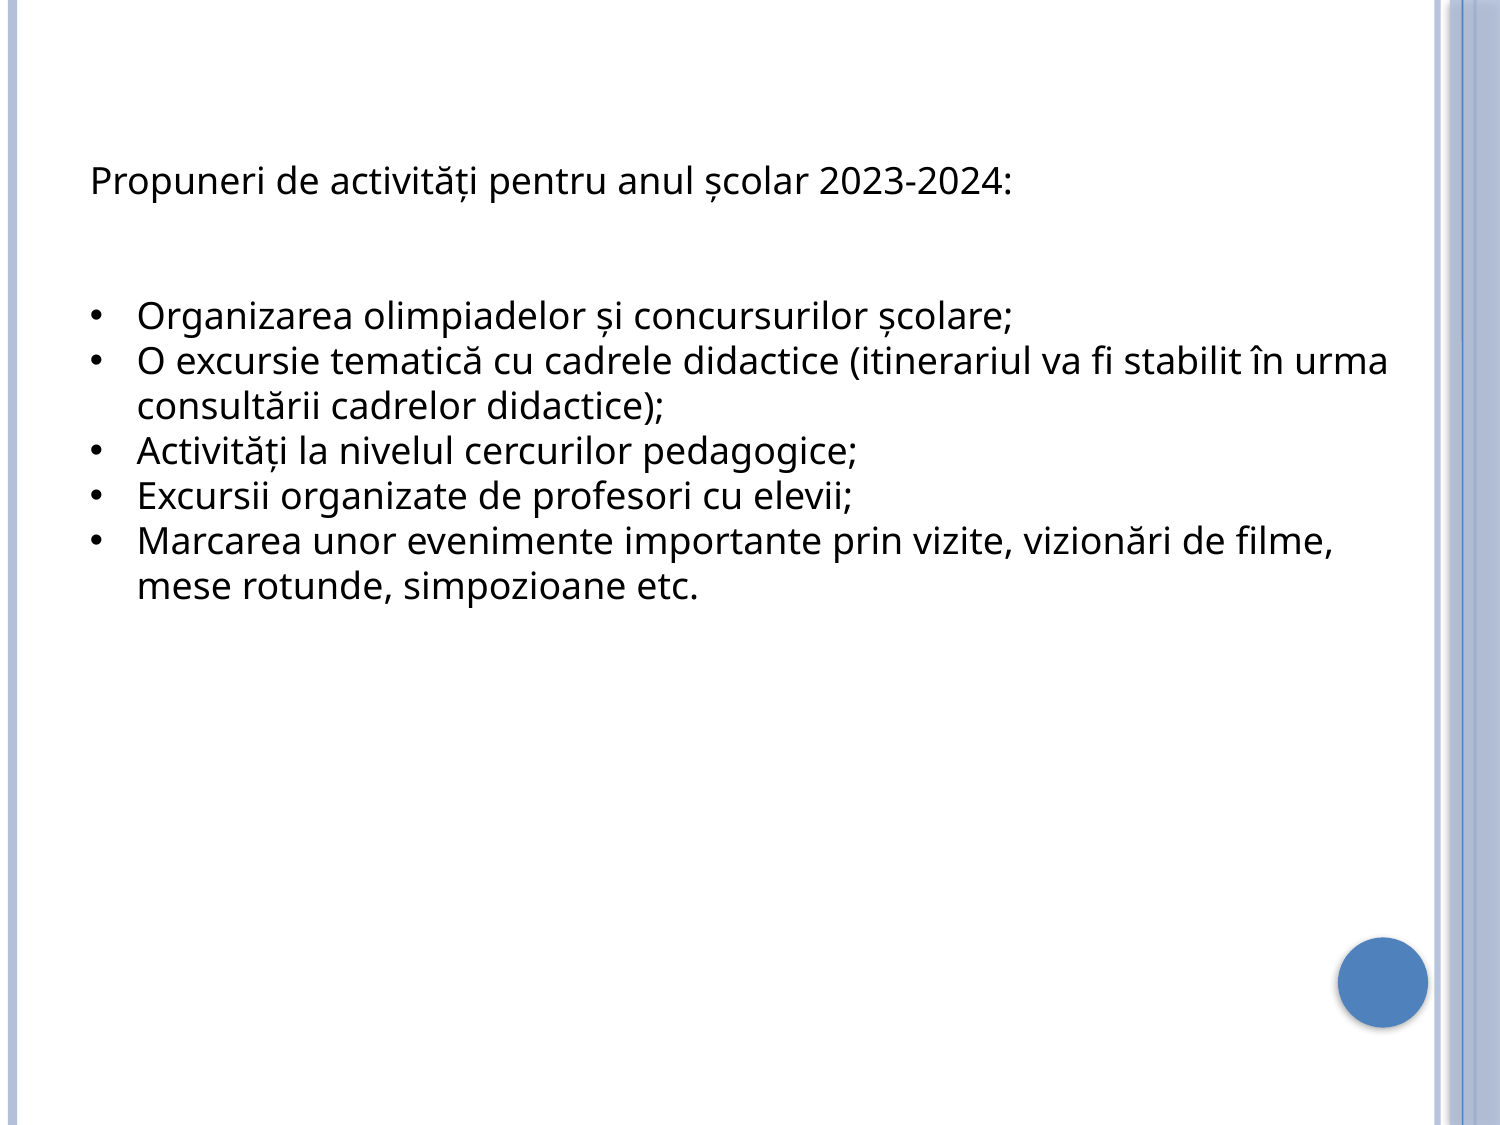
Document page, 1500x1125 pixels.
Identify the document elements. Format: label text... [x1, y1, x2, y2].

text_box Propuneri de activități pentru anul școlar 2023-2024: Organizarea olimpiadelor și concursurilor școlare; O excursie tematică cu cadrele didactice (itinerariul va fi stabilit în urma consultării cadrelor didactice); Activități la nivelul cercurilor pedagogice; Excursii organizate de profesori cu elevii; Marcarea unor evenimente importante prin vizite, vizionări de filme, mese rotunde, simpozioane etc. [74, 149, 1413, 615]
